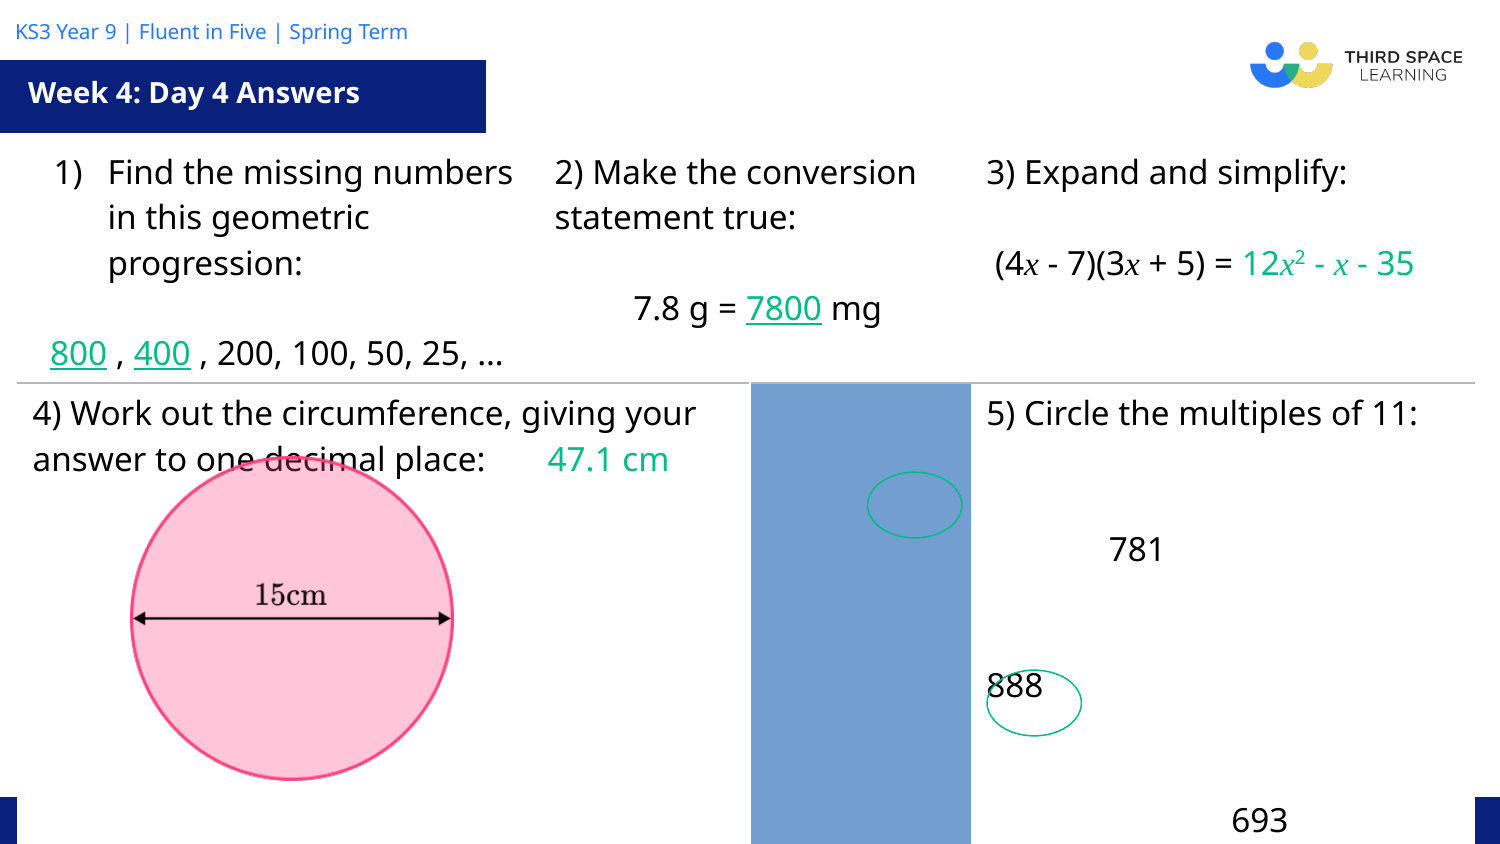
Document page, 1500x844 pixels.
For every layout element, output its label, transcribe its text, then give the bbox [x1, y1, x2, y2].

table_cell 4) Work out the circumference, giving your answer to one decimal place: 47.1 cm [19, 384, 749, 844]
picture [1250, 33, 1465, 99]
text_box Week 4: Day 4 Answers [13, 59, 383, 125]
table_header 3) Expand and simplify: (4x - 7)(3x + 5) = 12x2 - x - 35 [972, 142, 1474, 382]
text_box [987, 670, 1082, 736]
text_box [867, 472, 962, 538]
table_cell 5) Circle the multiples of 11: 781 888 693 [972, 384, 1474, 844]
table_header 2) Make the conversion statement true: 7.8 g = 7800 mg [540, 142, 971, 382]
table_header Find the missing numbers in this geometric progression: 800 , 400 , 200, 100, 50, 25, … [19, 142, 539, 382]
picture [129, 456, 454, 782]
